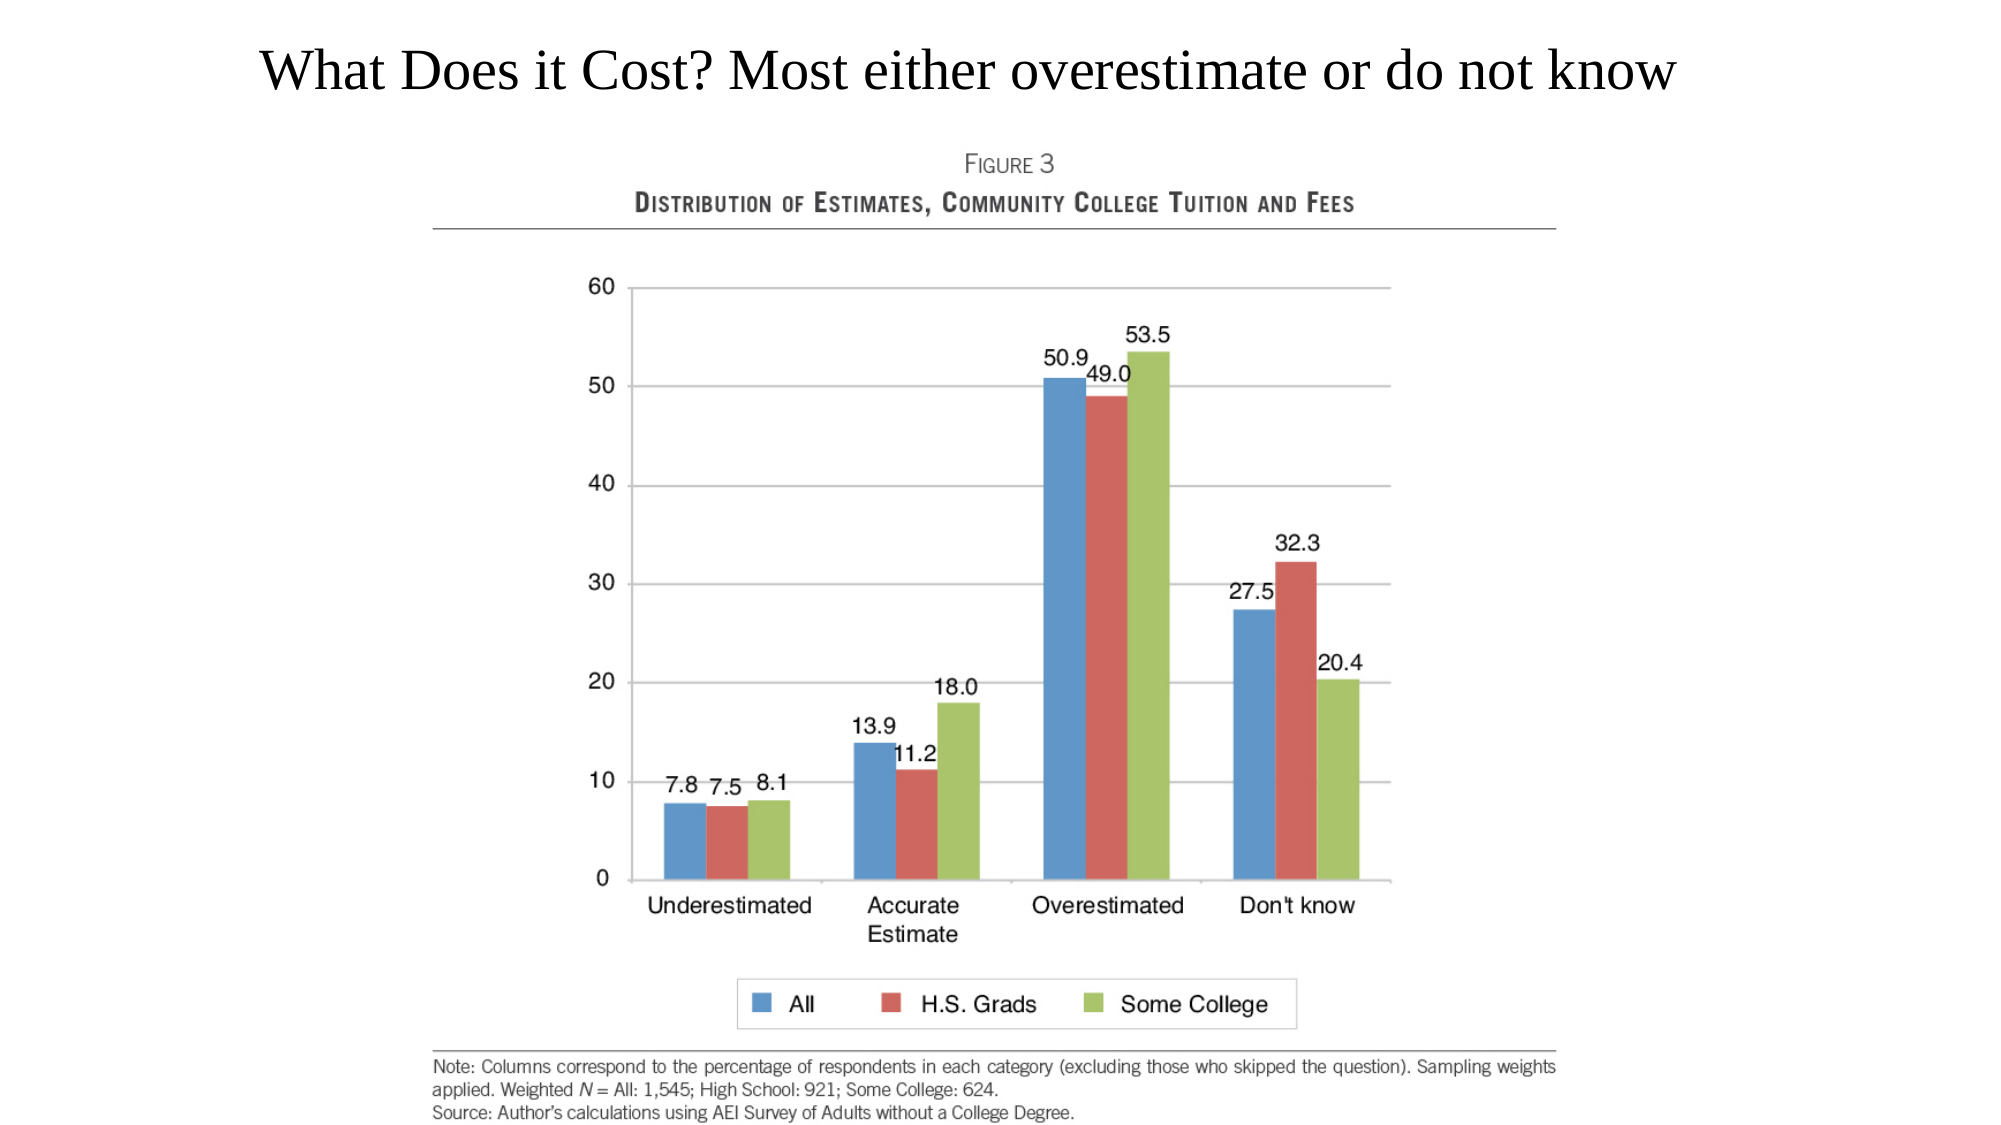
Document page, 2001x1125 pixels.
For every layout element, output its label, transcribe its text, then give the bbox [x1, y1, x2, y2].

text_box What Does it Cost? Most either overestimate or do not know [104, 24, 1863, 109]
picture [427, 142, 1561, 1125]
